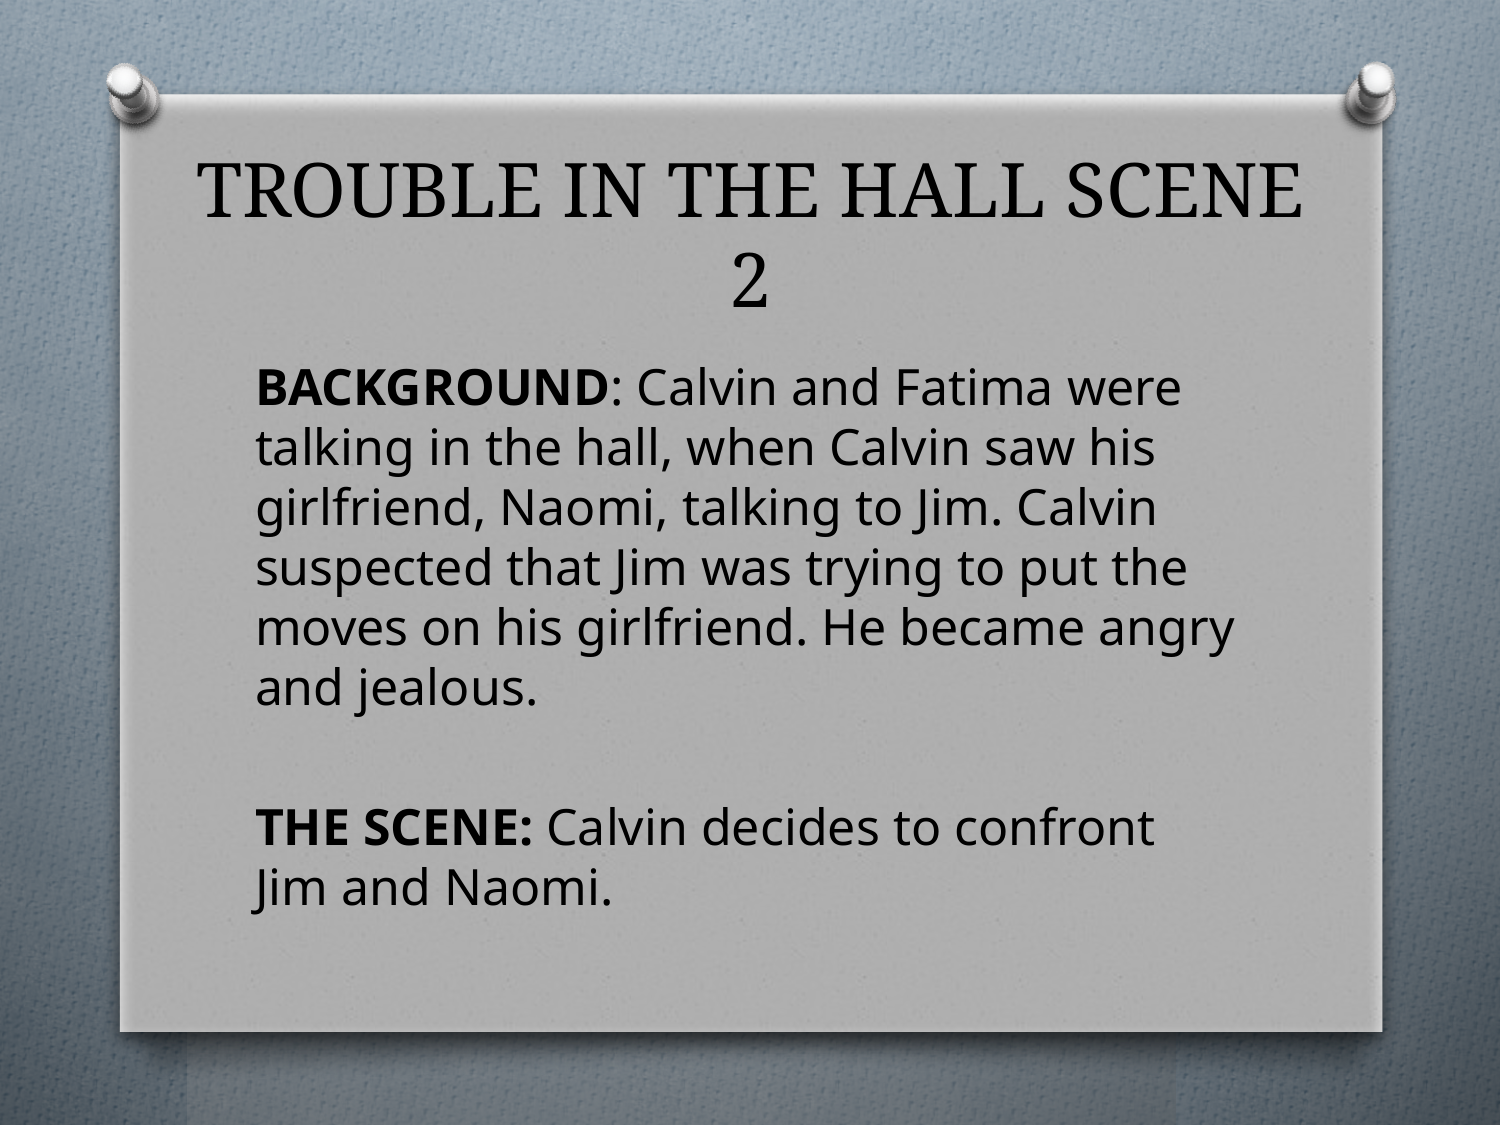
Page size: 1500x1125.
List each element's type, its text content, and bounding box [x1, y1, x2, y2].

list BACKGROUND: Calvin and Fatima were talking in the hall, when Calvin saw his girlfriend, Naomi, talking to Jim. Calvin suspected that Jim was trying to put the moves on his girlfriend. He became angry and jealous. THE SCENE: Calvin decides to confront Jim and Naomi. [240, 347, 1257, 939]
picture [75, 29, 198, 153]
title TROUBLE IN THE HALL SCENE 2 [179, 134, 1323, 332]
picture [1317, 35, 1439, 156]
